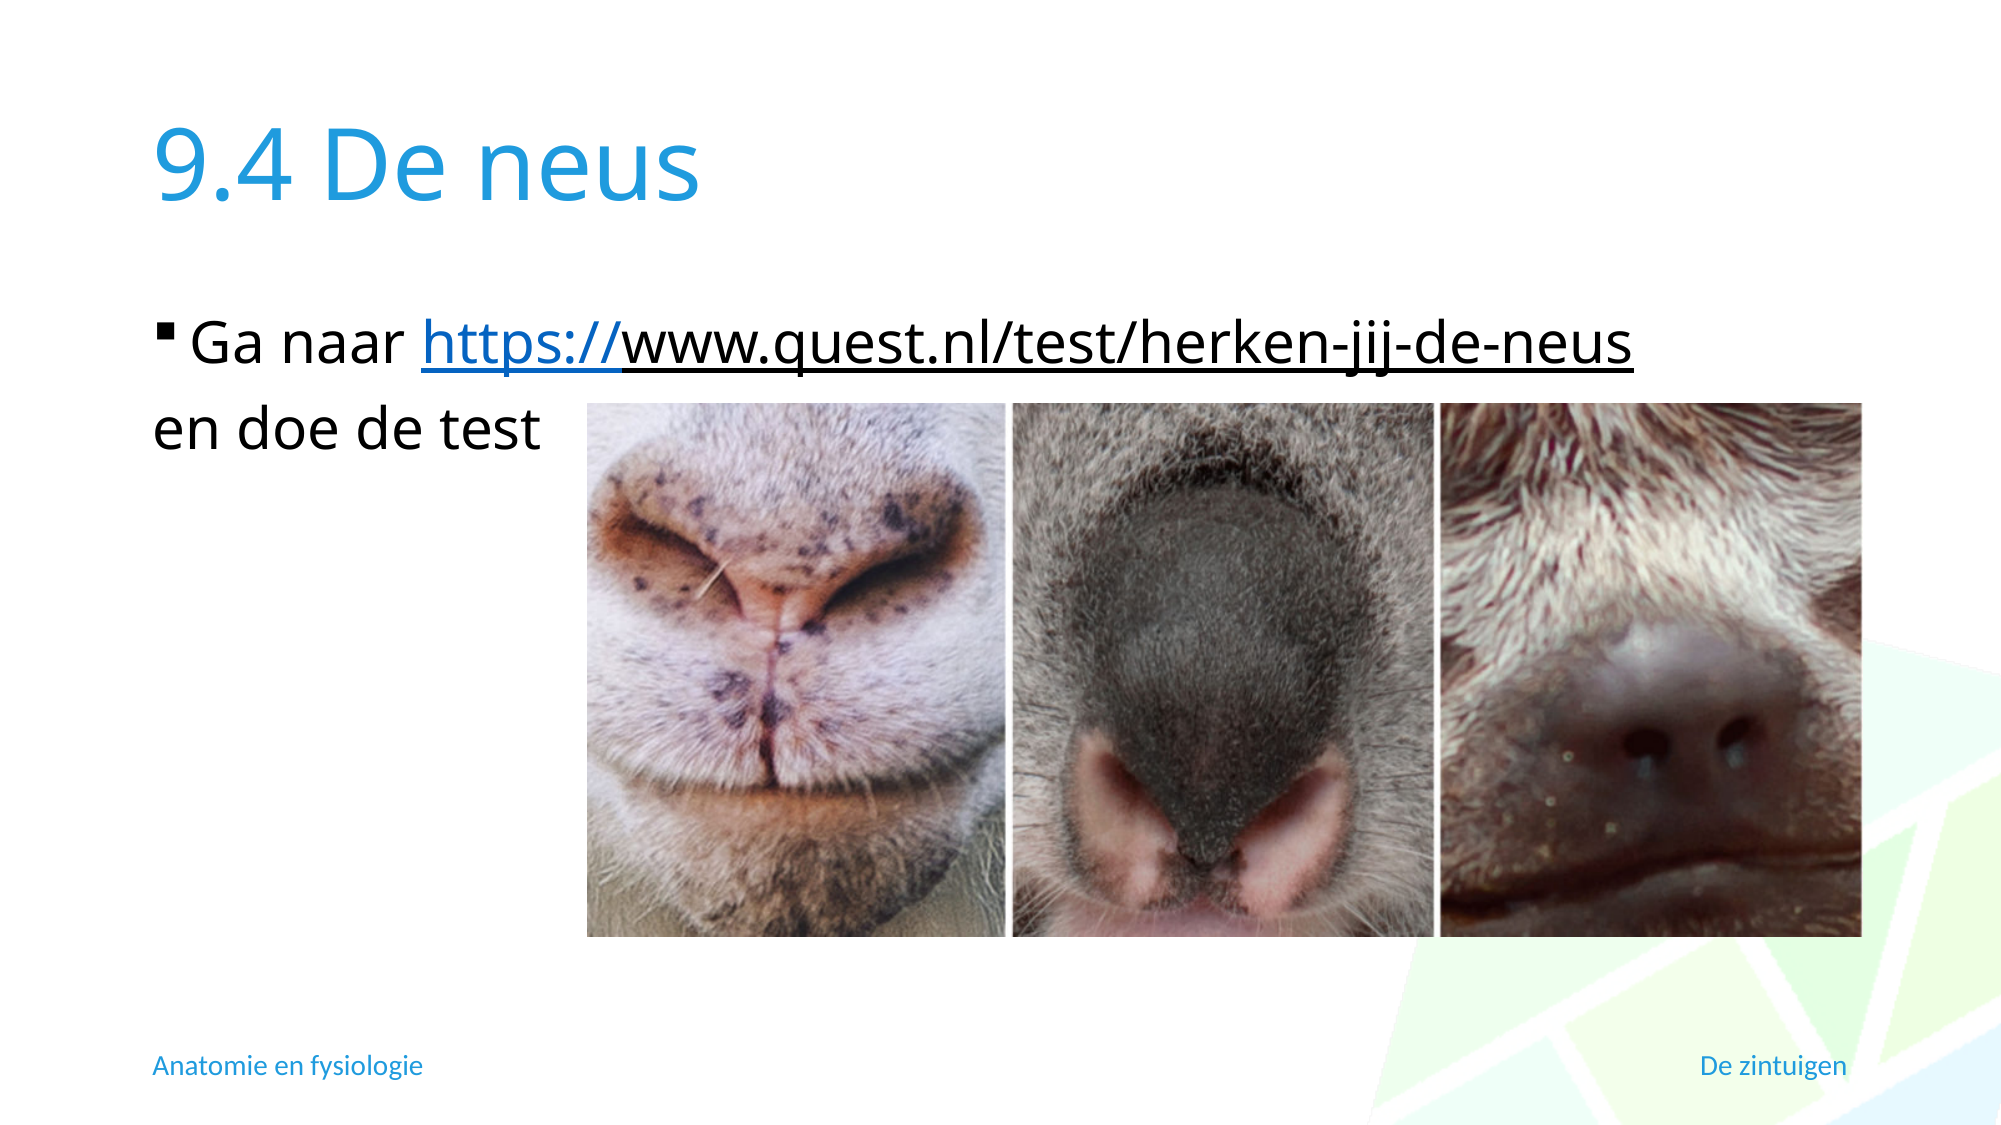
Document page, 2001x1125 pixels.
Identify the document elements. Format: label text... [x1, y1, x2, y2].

list Anatomie en fysiologie [137, 1042, 588, 1103]
list Ga naar https://www.quest.nl/test/herken-jij-de-neus en doe de test [137, 299, 1863, 1014]
list De zintuigen [1412, 1042, 1863, 1103]
title 9.4 De neus [137, 59, 1863, 278]
picture [587, 403, 1863, 937]
